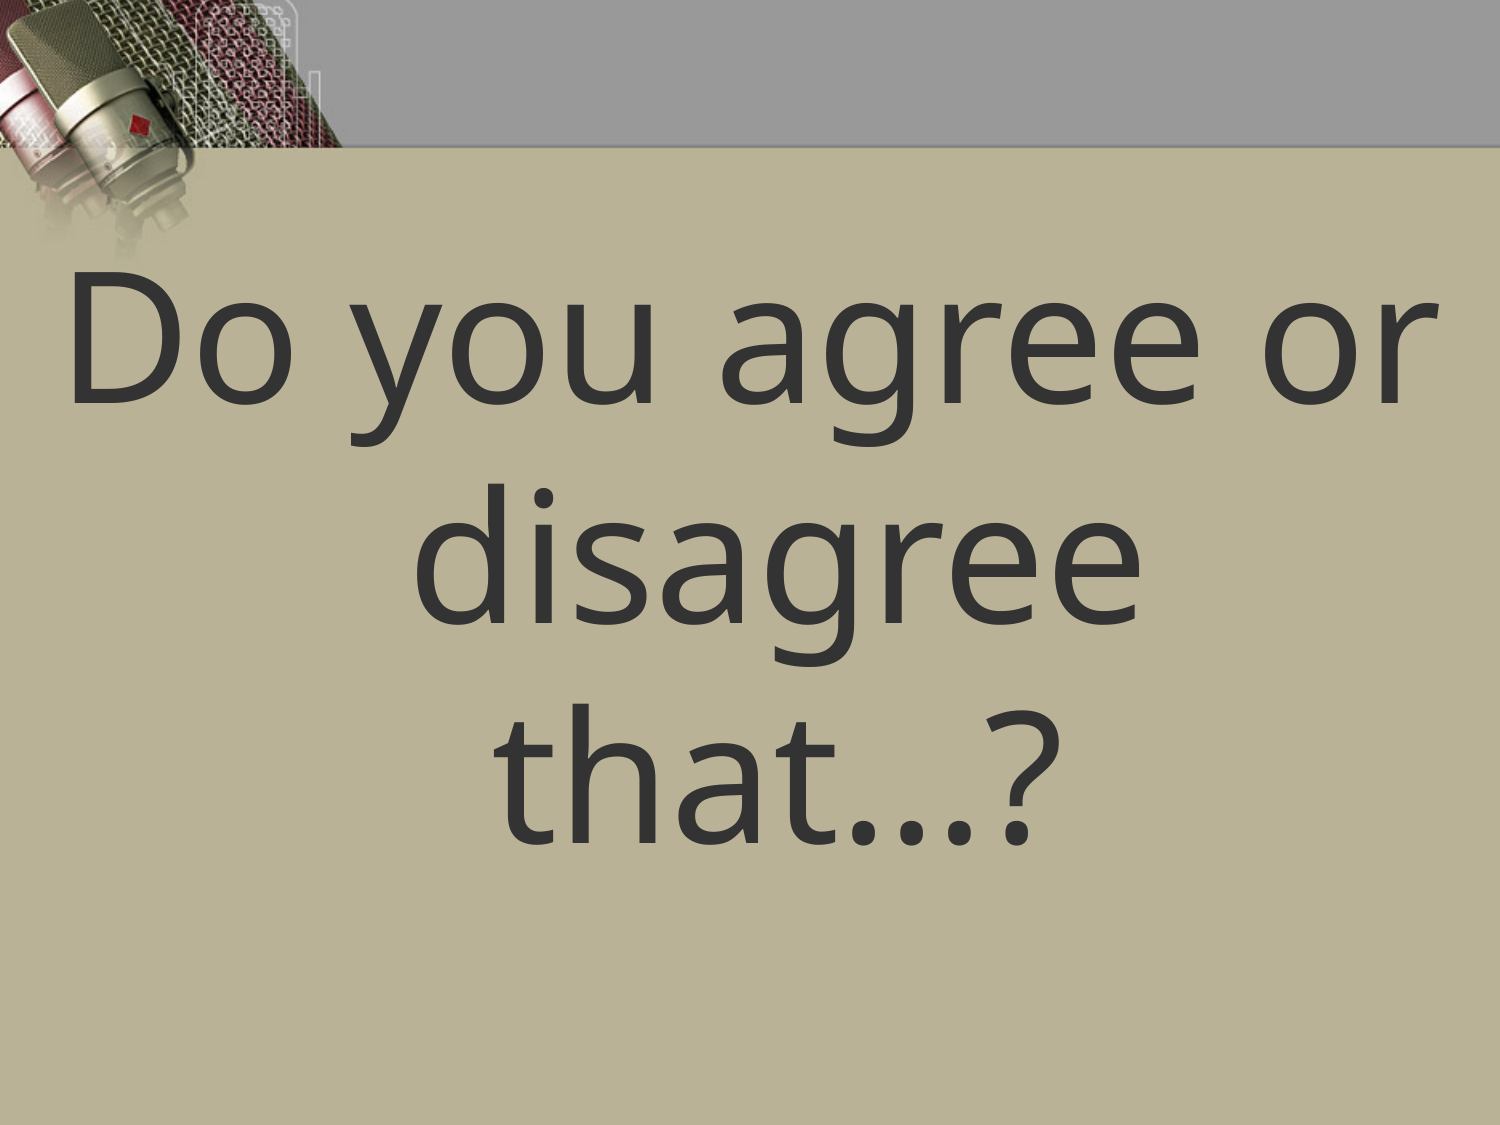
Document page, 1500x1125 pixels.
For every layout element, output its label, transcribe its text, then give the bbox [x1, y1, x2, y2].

list Do you agree or disagree that…? [37, 212, 1463, 1051]
picture [0, 0, 1500, 1125]
